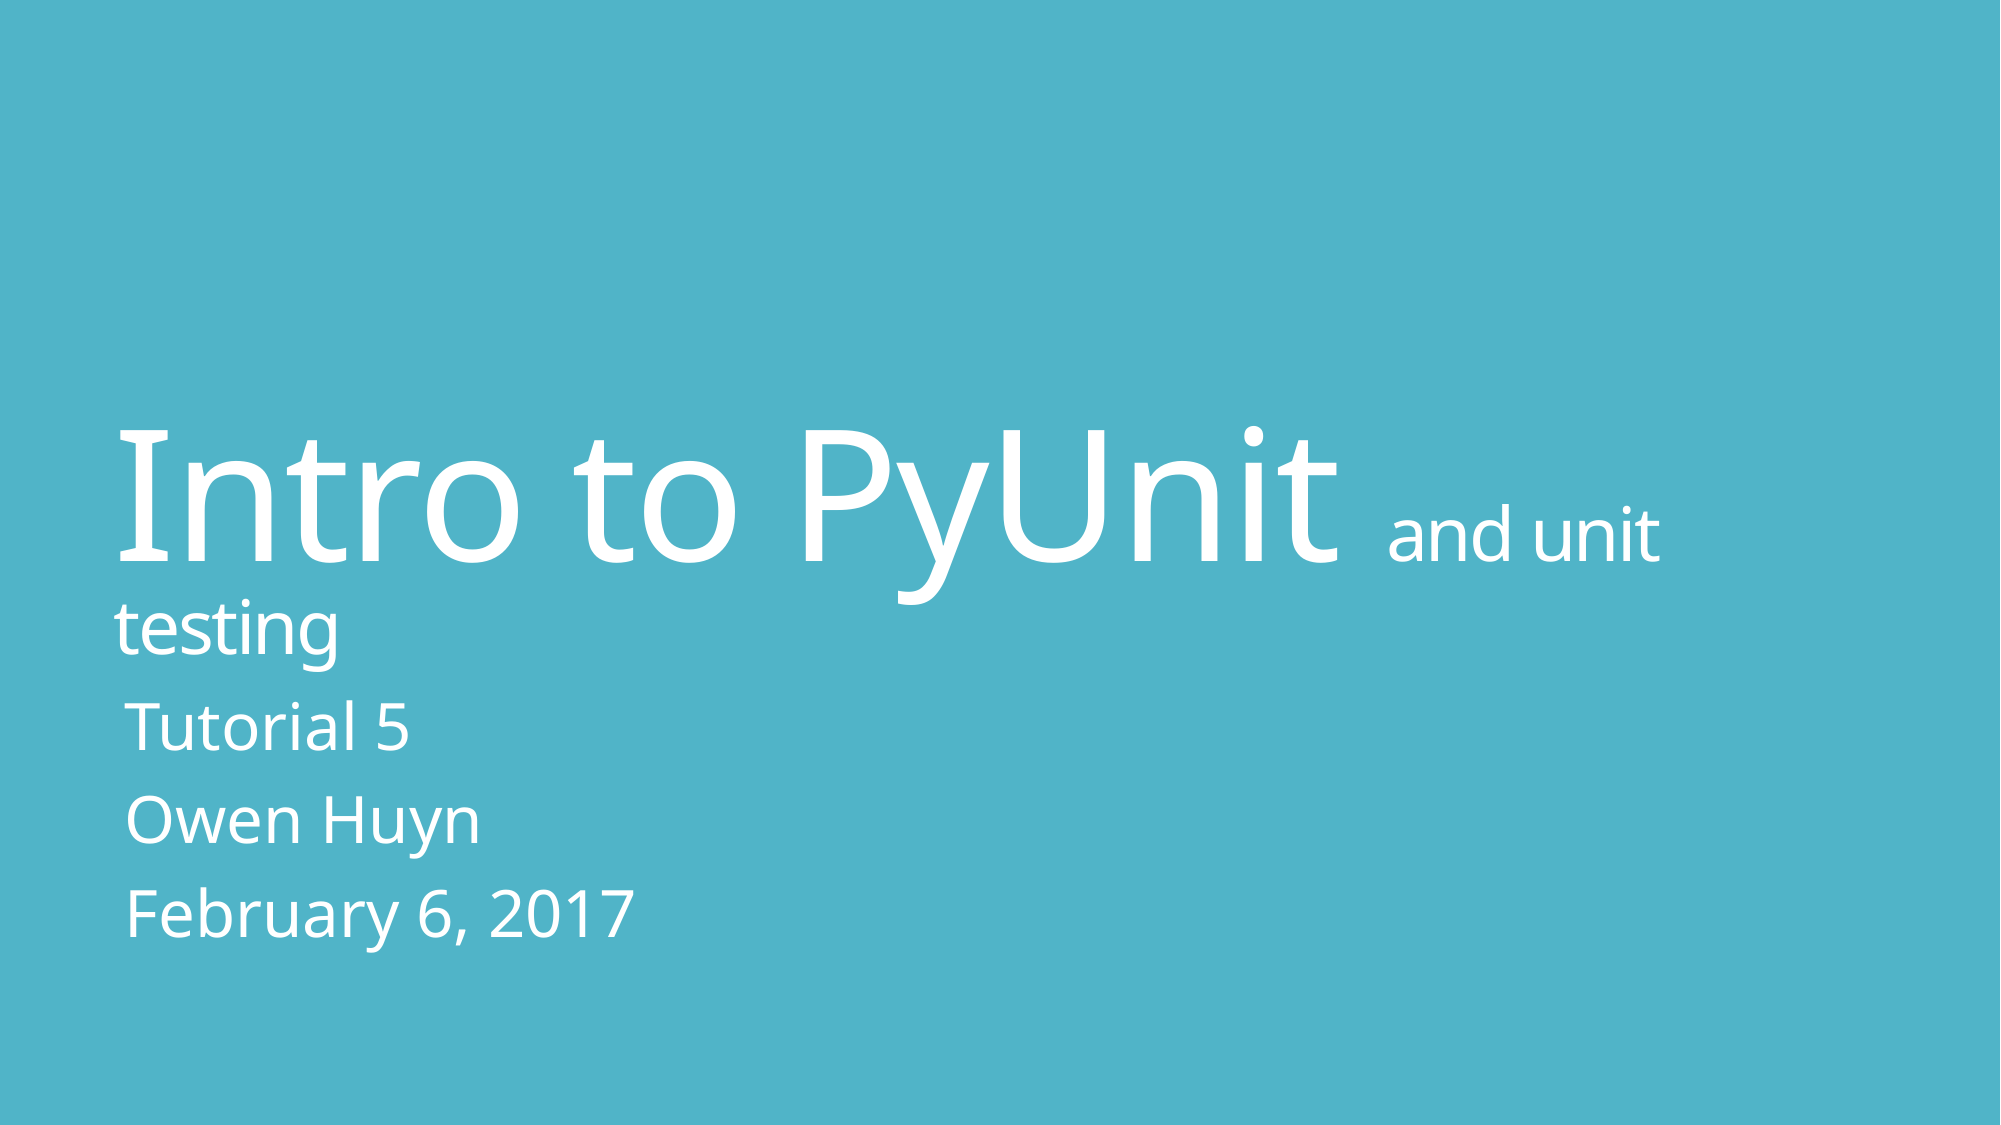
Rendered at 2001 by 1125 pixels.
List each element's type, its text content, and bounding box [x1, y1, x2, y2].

subtitle Tutorial 5 Owen Huyn February 6, 2017 [109, 690, 1624, 961]
title Intro to PyUnit and unit testing [98, 126, 1868, 677]
